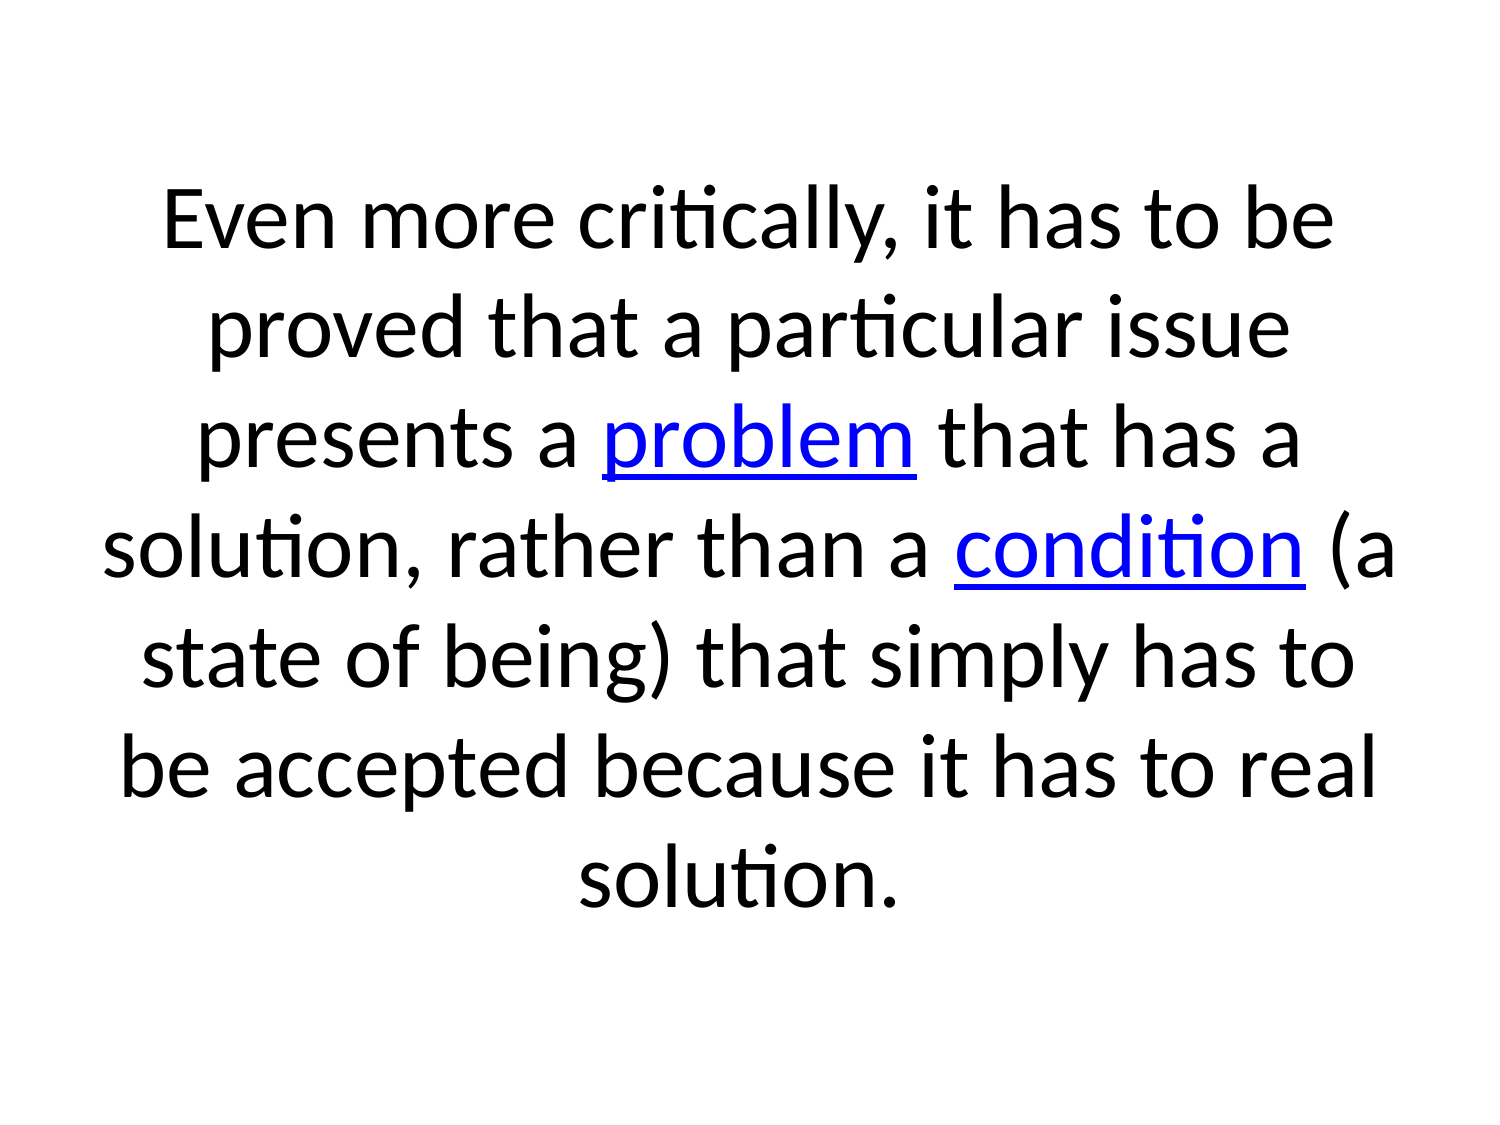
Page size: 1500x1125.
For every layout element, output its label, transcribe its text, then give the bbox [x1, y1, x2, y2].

title Even more critically, it has to be proved that a particular issue presents a problem that has a solution, rather than a condition (a state of being) that simply has to be accepted because it has to real solution. [75, 45, 1425, 1038]
